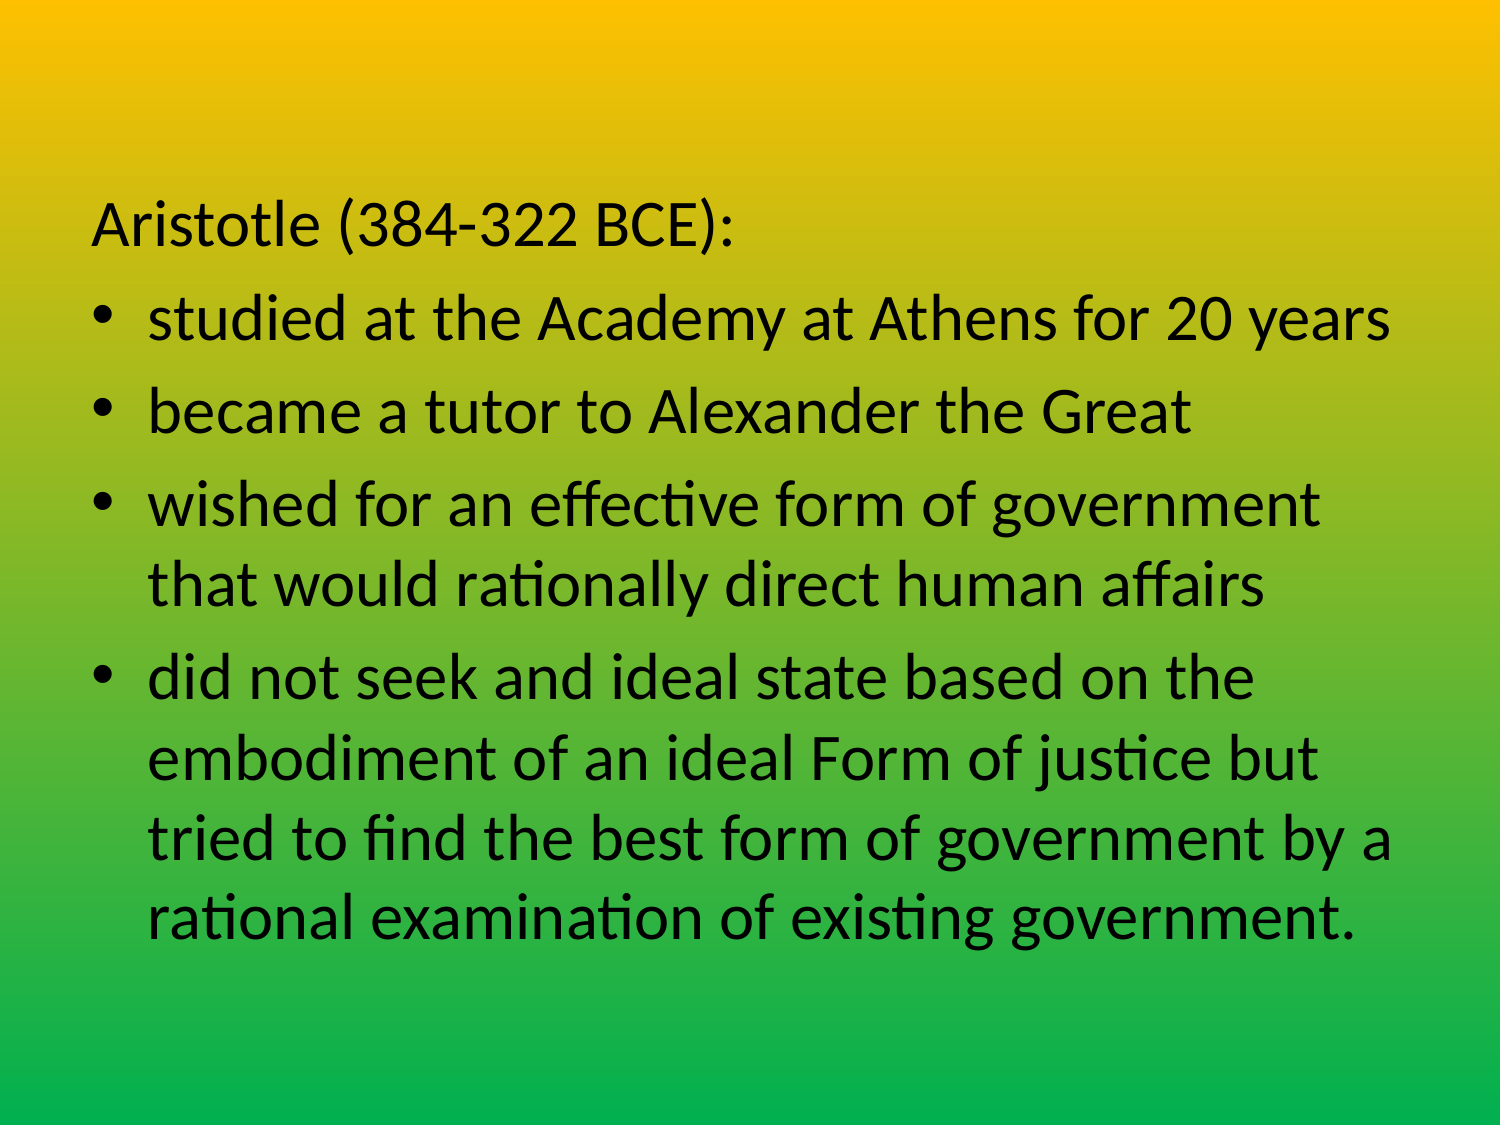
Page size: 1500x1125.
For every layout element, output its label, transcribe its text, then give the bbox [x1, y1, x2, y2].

list Aristotle (384-322 BCE): studied at the Academy at Athens for 20 years became a tutor to Alexander the Great wished for an effective form of government that would rationally direct human affairs did not seek and ideal state based on the embodiment of an ideal Form of justice but tried to find the best form of government by a rational examination of existing government. [76, 172, 1427, 916]
